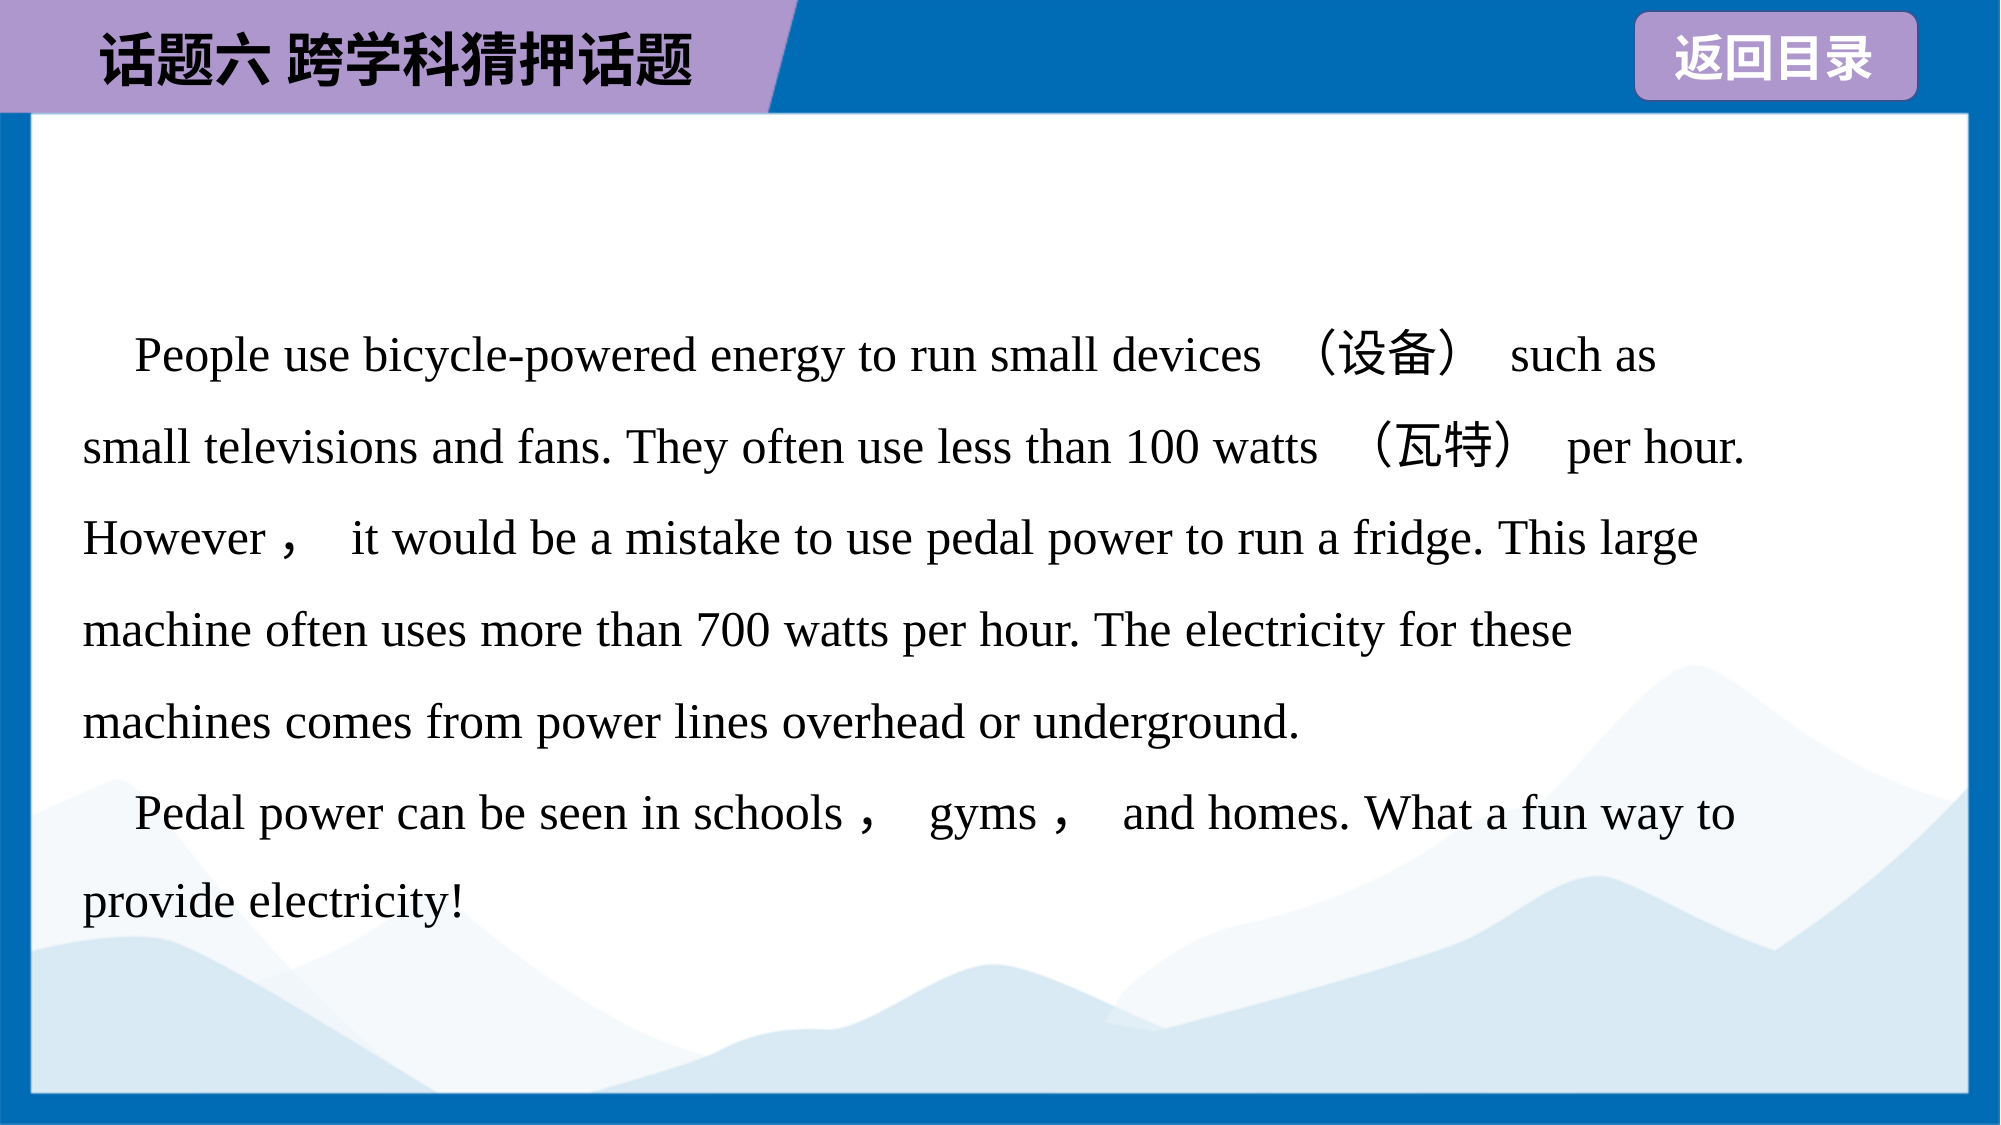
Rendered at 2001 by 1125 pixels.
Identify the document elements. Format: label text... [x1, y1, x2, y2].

picture [0, 0, 2000, 1125]
text_box People use bicycle-powered energy to run small devices （设备） such as small televisions and fans. They often use less than 100 watts （瓦特） per hour. However， it would be a mistake to use pedal power to run a fridge. This large machine often uses more than 700 watts per hour. The electricity for these machines comes from power lines overhead or underground. Pedal power can be seen in schools， gyms， and homes. What a fun way to provide electricity! [82, 289, 1917, 918]
